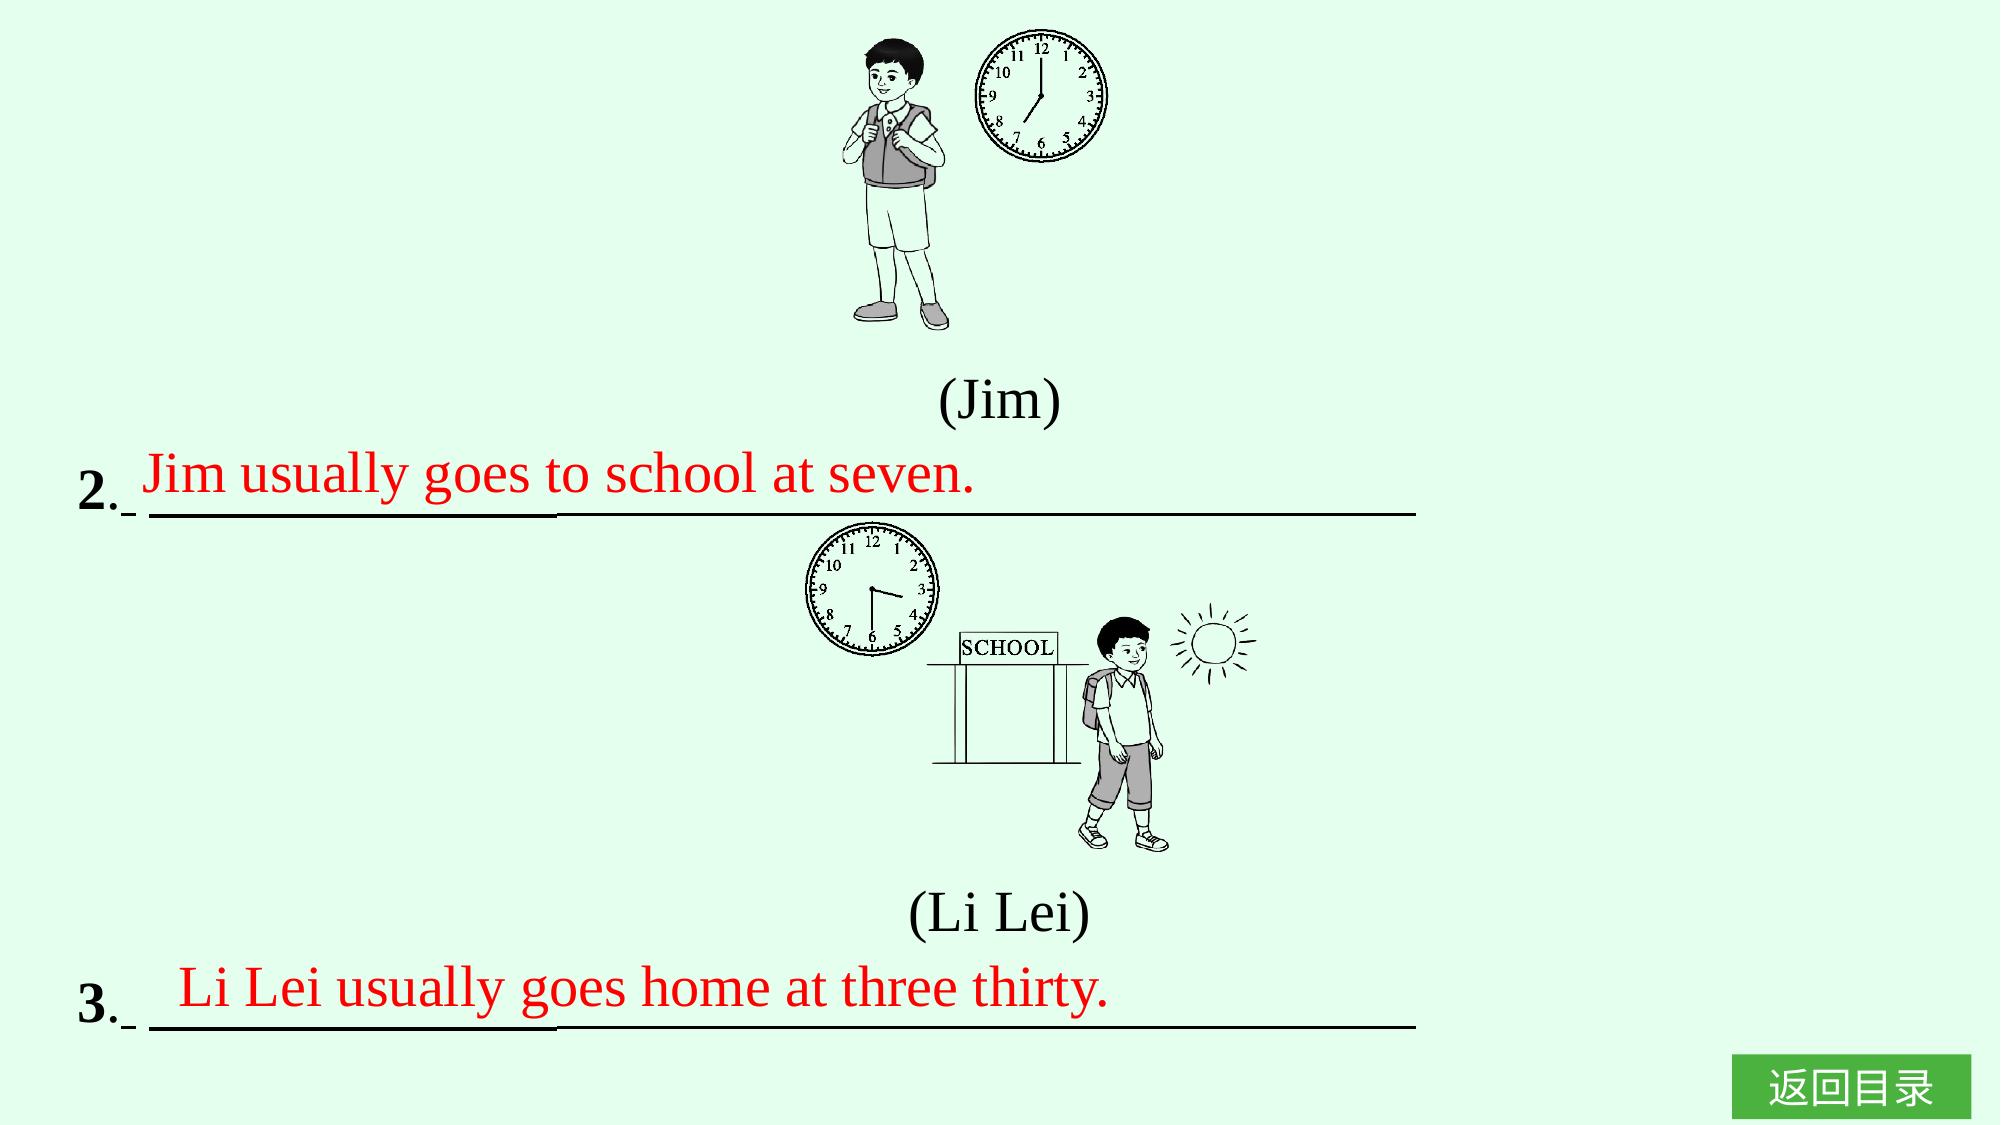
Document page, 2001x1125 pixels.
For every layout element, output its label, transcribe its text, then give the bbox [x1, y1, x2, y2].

picture [838, 24, 1111, 332]
text_box Li Lei usually goes home at three thirty. [163, 926, 1126, 1026]
picture [801, 521, 1261, 856]
text_box (Jim) 2. [62, 332, 1938, 529]
text_box Jim usually goes to school at seven. [127, 412, 992, 512]
text_box (Li Lei) 3. [62, 844, 1938, 1042]
